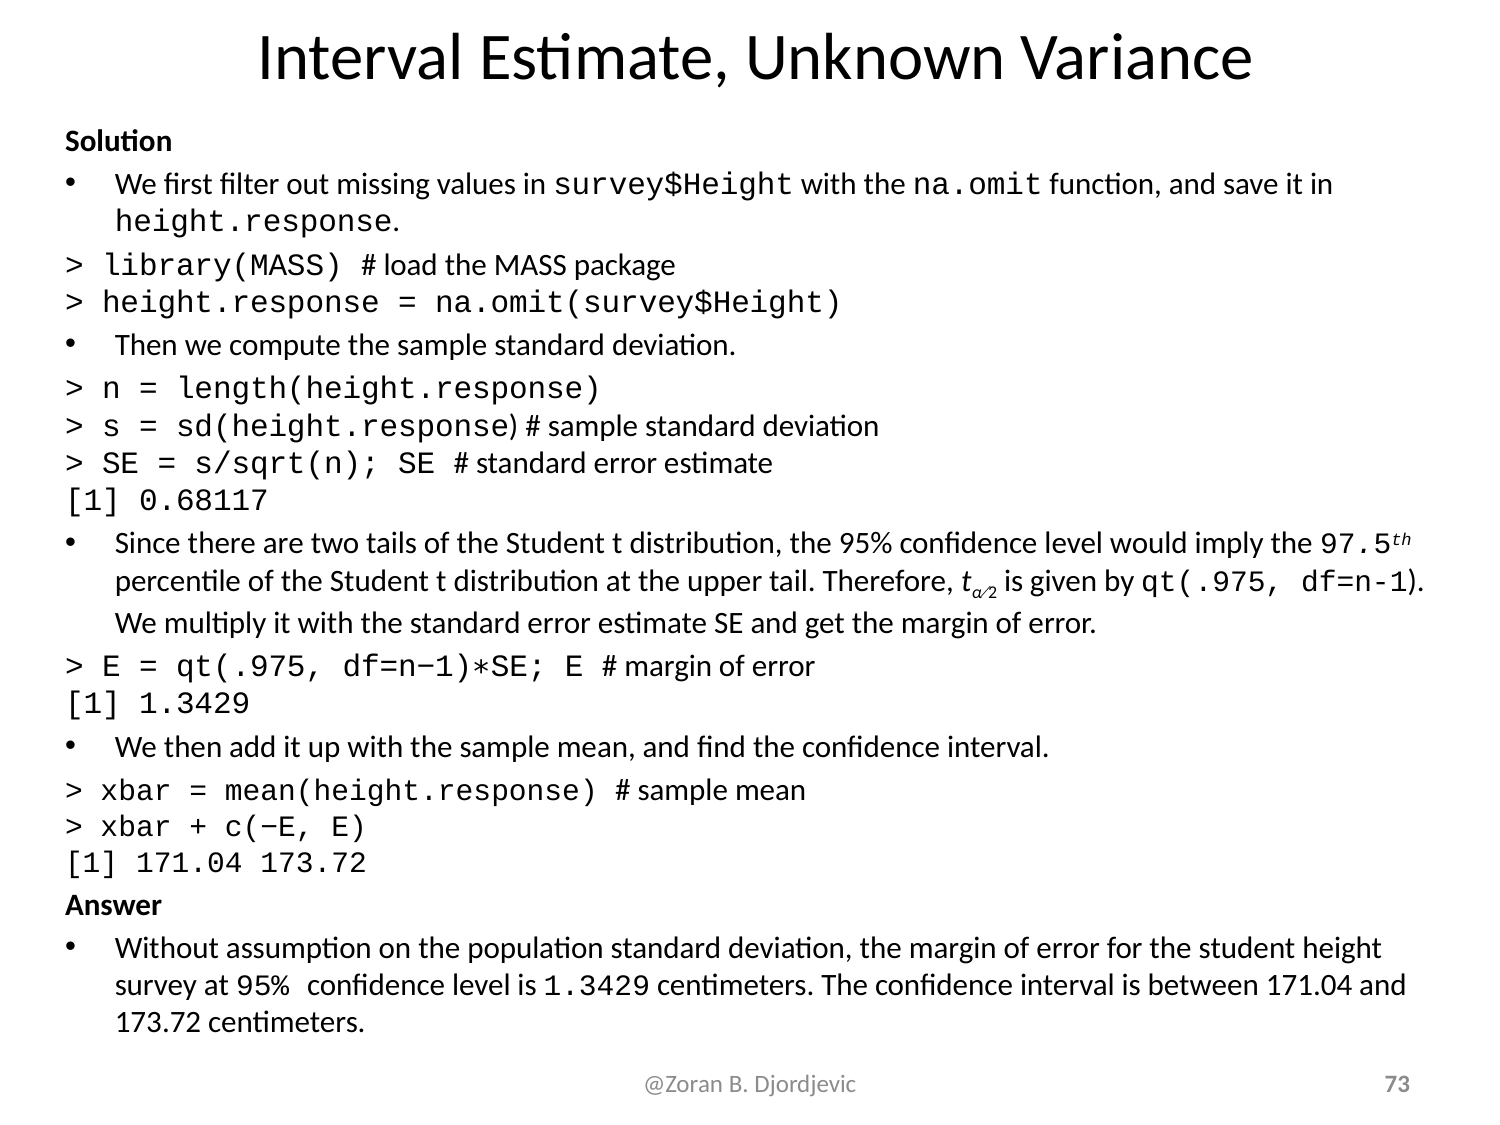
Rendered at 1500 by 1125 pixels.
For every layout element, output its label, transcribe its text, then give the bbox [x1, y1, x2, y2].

title Interval Estimate, Unknown Variance [50, 2, 1463, 103]
list Solution We first filter out missing values in survey$Height with the na.omit function, and save it in height.response. > library(MASS) # load the MASS package > height.response = na.omit(survey$Height) Then we compute the sample standard deviation. > n = length(height.response) > s = sd(height.response) # sample standard deviation > SE = s/sqrt(n); SE # standard error estimate [1] 0.68117 Since there are two tails of the Student t distribution, the 95% confidence level would imply the 97.5th percentile of the Student t distribution at the upper tail. Therefore, tα∕2 is given by qt(.975, df=n-1). We multiply it with the standard error estimate SE and get the margin of error. > E = qt(.975, df=n−1)∗SE; E # margin of error [1] 1.3429 We then add it up with the sample mean, and find the confidence interval. > xbar = mean(height.response) # sample mean > xbar + c(−E, E) [1] 171.04 173.72 Answer Without assumption on the population standard deviation, the margin of error for the student height survey at 95% confidence level is 1.3429 centimeters. The confidence interval is between 171.04 and 173.72 centimeters. [50, 112, 1463, 1050]
slide_number 73 [1074, 1062, 1425, 1103]
footer @Zoran B. Djordjevic [512, 1062, 988, 1103]
